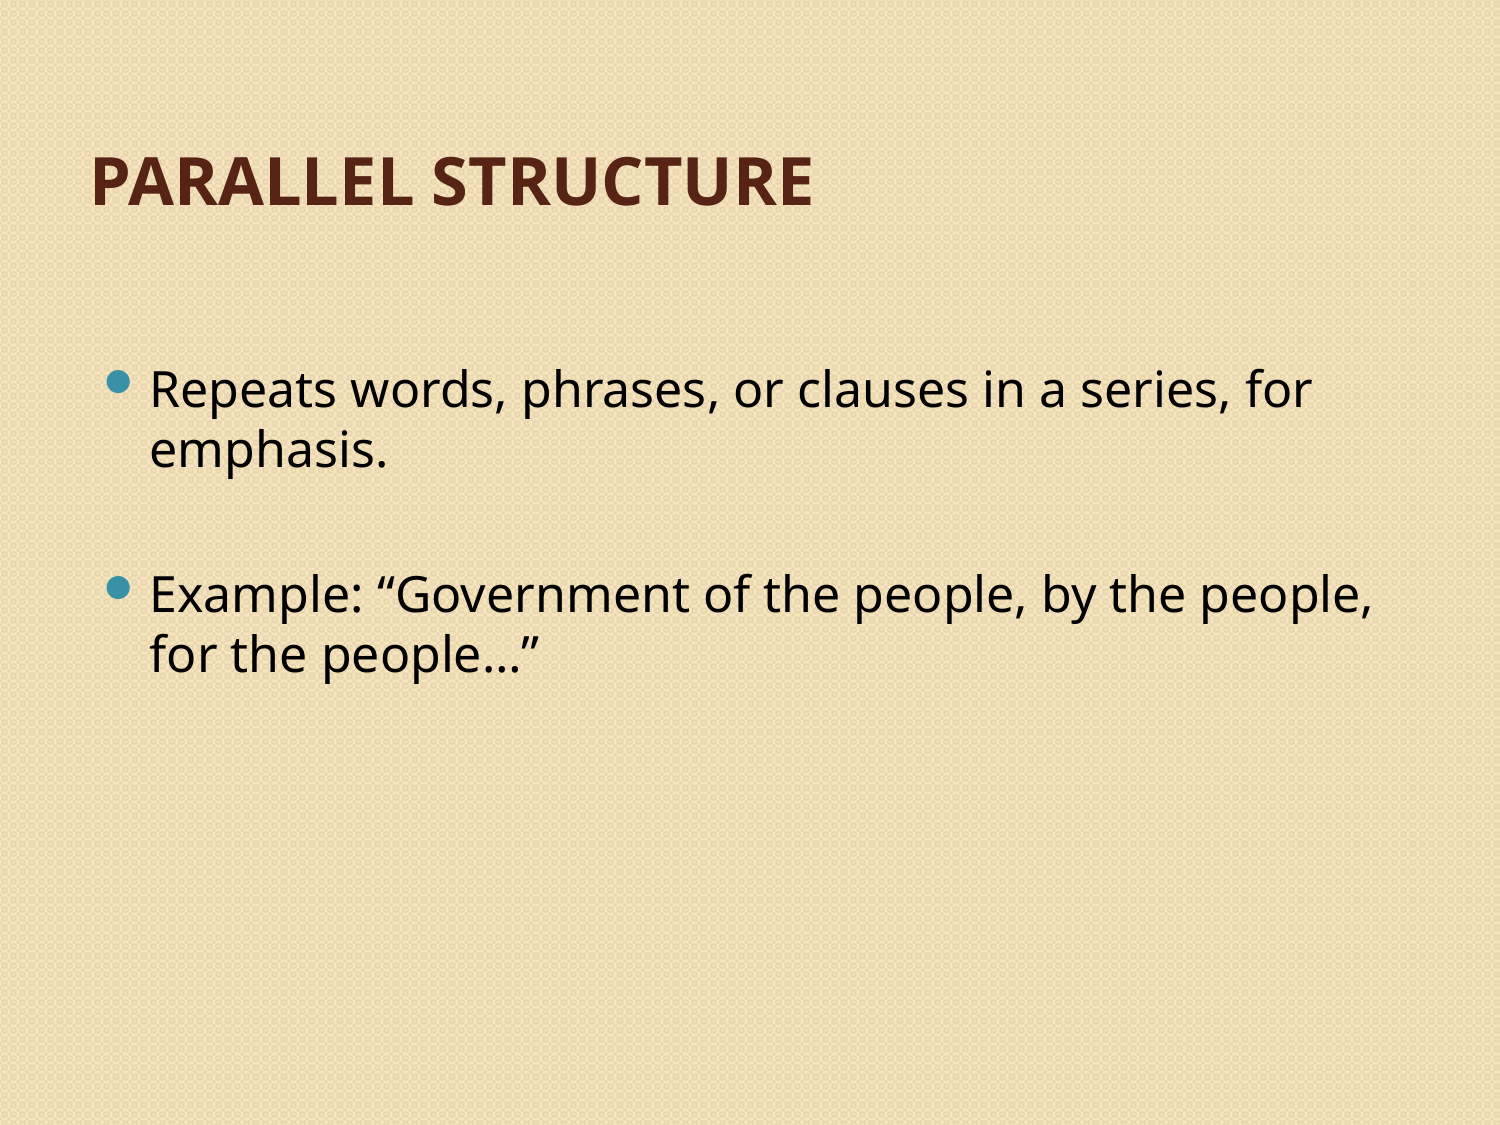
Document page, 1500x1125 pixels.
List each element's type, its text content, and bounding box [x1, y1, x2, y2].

title Parallel structure [75, 35, 963, 227]
list Repeats words, phrases, or clauses in a series, for emphasis. Example: “Government of the people, by the people, for the people…” [75, 350, 1413, 1005]
